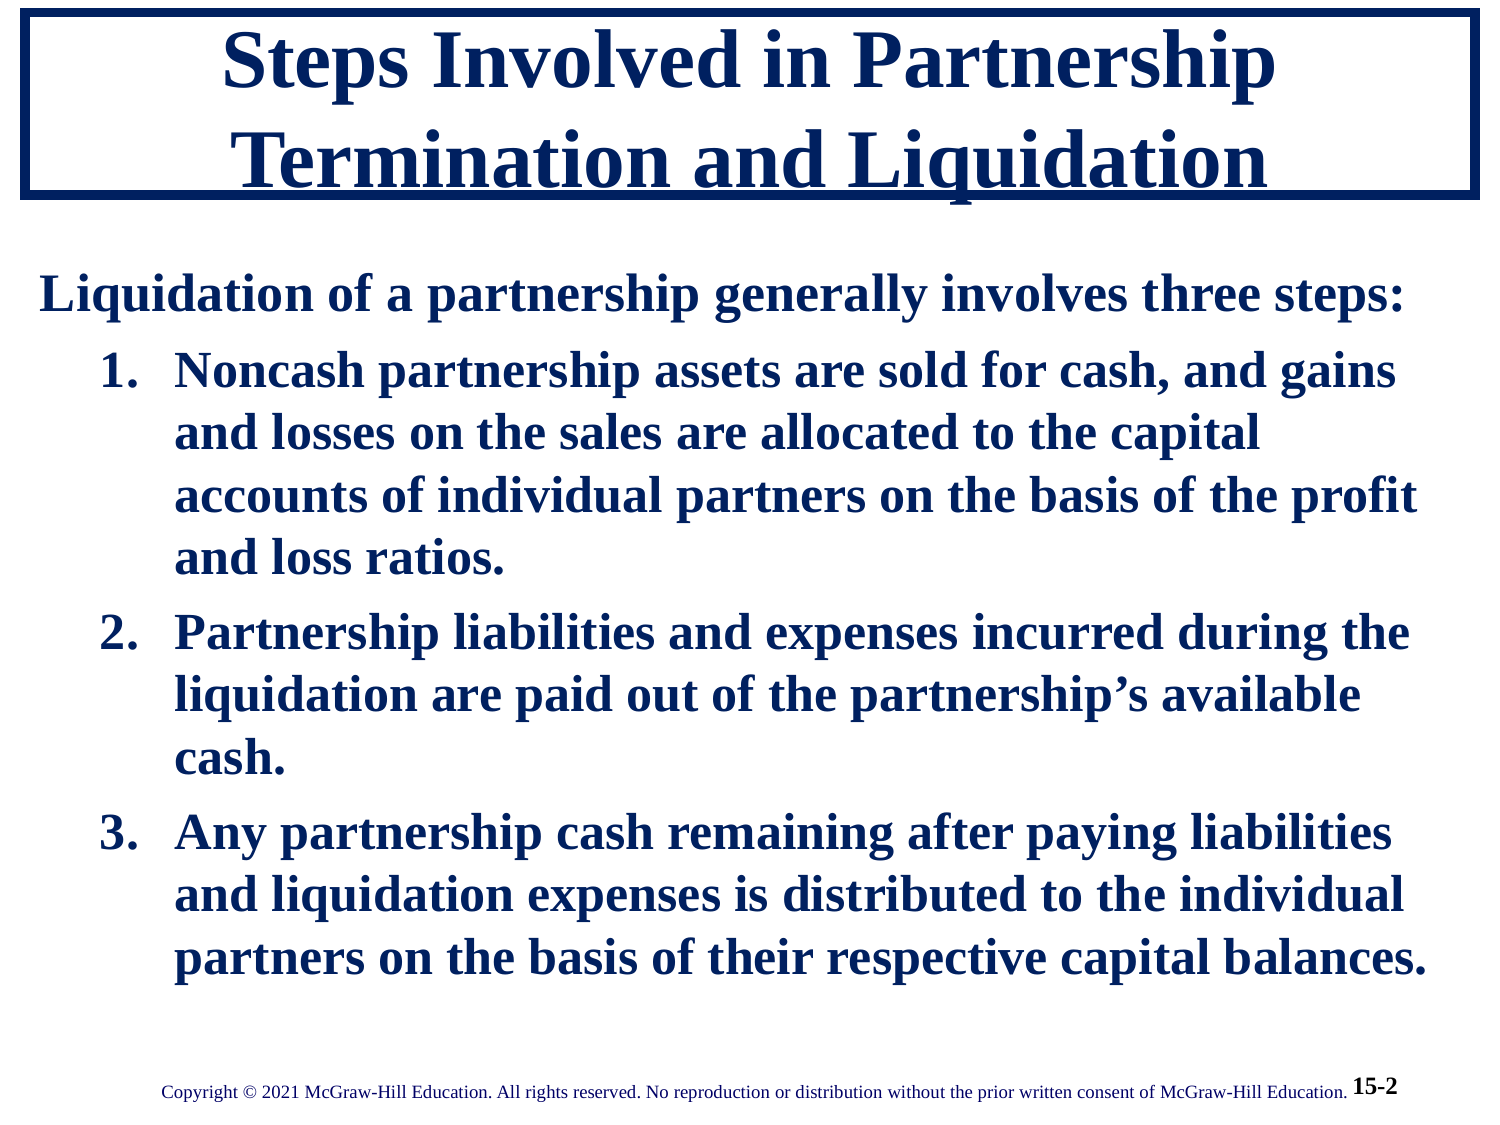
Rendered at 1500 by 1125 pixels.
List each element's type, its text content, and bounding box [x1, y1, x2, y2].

title Steps Involved in Partnership Termination and Liquidation [20, 8, 1480, 200]
text_box Copyright © 2021 McGraw-Hill Education. All rights reserved. No reproduction or distribution without the prior written consent of McGraw-Hill Education. [81, 1072, 1429, 1110]
list Liquidation of a partnership generally involves three steps: Noncash partnership assets are sold for cash, and gains and losses on the sales are allocated to the capital accounts of individual partners on the basis of the profit and loss ratios. Partnership liabilities and expenses incurred during the liquidation are paid out of the partnership’s available cash. Any partnership cash remaining after paying liabilities and liquidation expenses is distributed to the individual partners on the basis of their respective capital balances. [24, 249, 1451, 1031]
